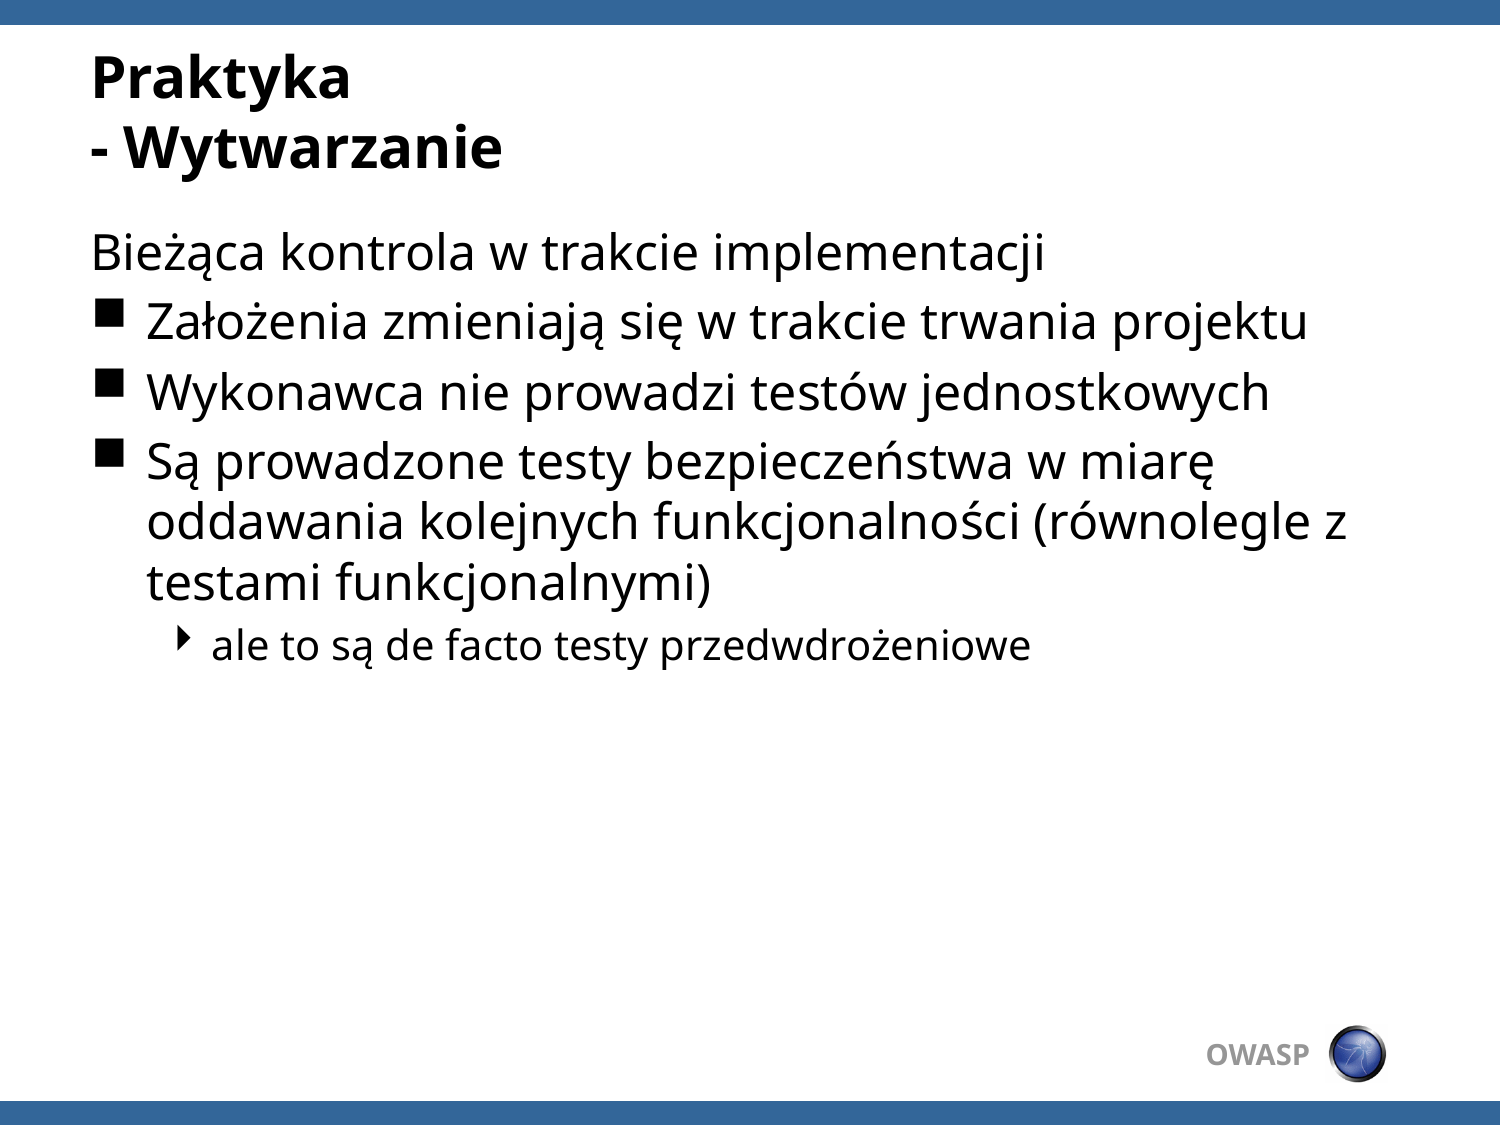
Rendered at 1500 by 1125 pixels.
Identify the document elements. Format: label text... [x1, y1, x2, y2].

picture [1325, 1024, 1388, 1083]
list Bieżąca kontrola w trakcie implementacji Założenia zmieniają się w trakcie trwania projektu Wykonawca nie prowadzi testów jednostkowych Są prowadzone testy bezpieczeństwa w miarę oddawania kolejnych funkcjonalności (równolegle z testami funkcjonalnymi) ale to są de facto testy przedwdrożeniowe [74, 212, 1426, 1006]
title Praktyka - Wytwarzanie [74, 44, 1426, 176]
